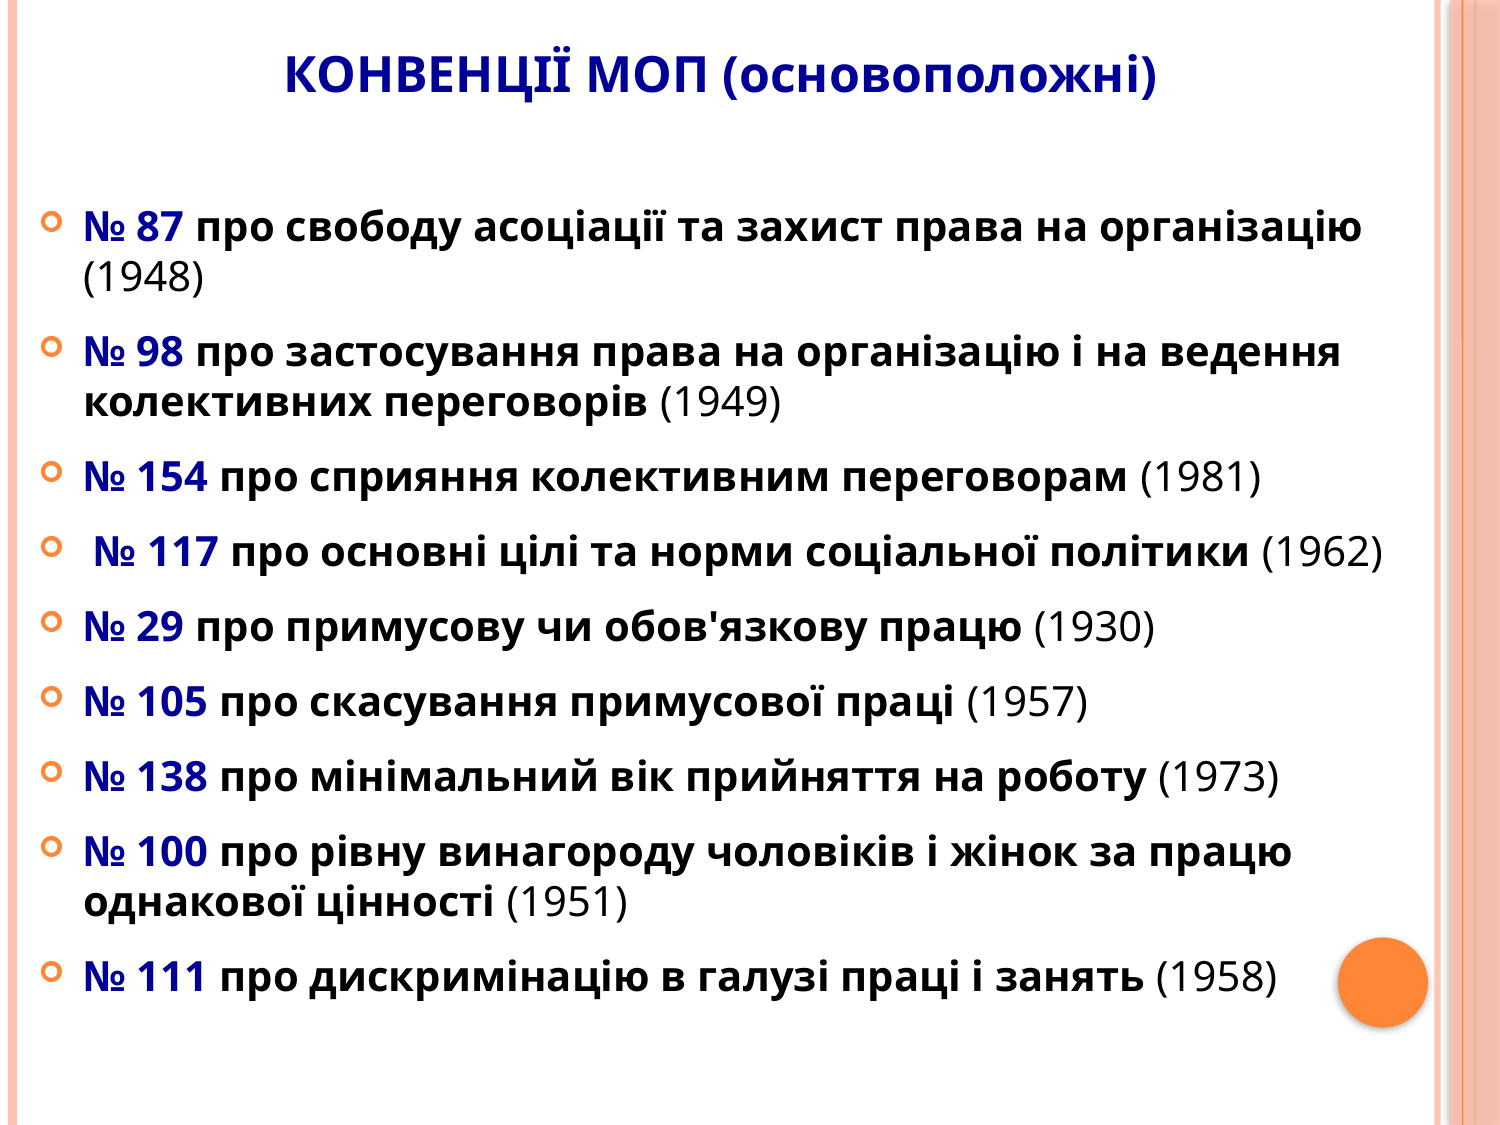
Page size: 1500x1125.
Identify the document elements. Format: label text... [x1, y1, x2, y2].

list КОНВЕНЦІЇ МОП (основоположні) № 87 про свободу асоціації та захист права на організацію (1948) № 98 про застосування права на організацію і на ведення колективних переговорів (1949) № 154 про сприяння колективним переговорам (1981) № 117 про основні цілі та норми соціальної політики (1962) № 29 про примусову чи обов'язкову працю (1930) № 105 про скасування примусової праці (1957) № 138 про мінімальний вік прийняття на роботу (1973) № 100 про рівну винагороду чоловіків і жінок за працю однакової цінності (1951) № 111 про дискримінацію в галузі праці і занять (1958) [23, 34, 1419, 1102]
